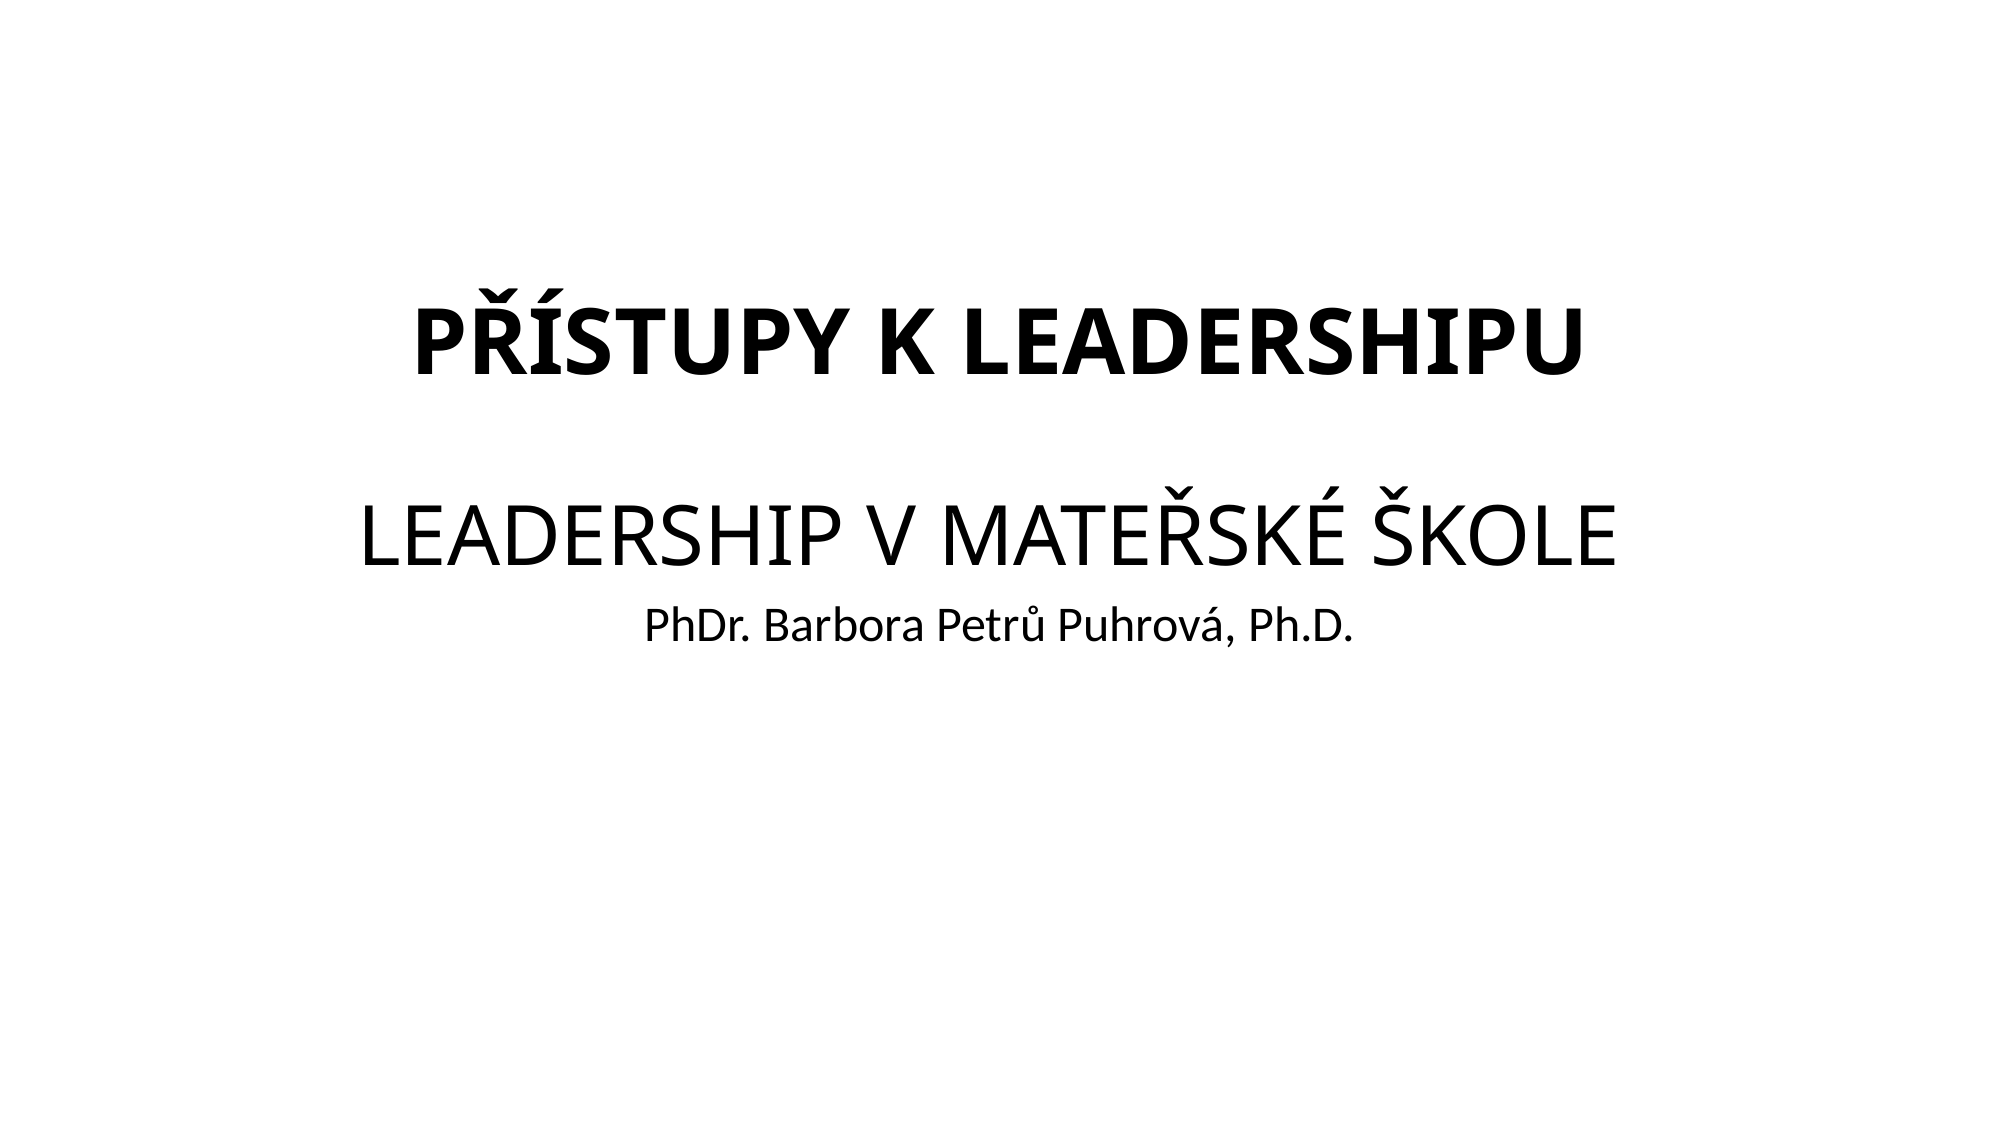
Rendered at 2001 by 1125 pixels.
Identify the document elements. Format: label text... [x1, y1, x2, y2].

subtitle PhDr. Barbora Petrů Puhrová, Ph.D. [249, 590, 1750, 863]
title PŘÍSTUPY K LEADERSHIPU LEADERSHIP V MATEŘSKÉ ŠKOLE [249, 199, 1750, 590]
